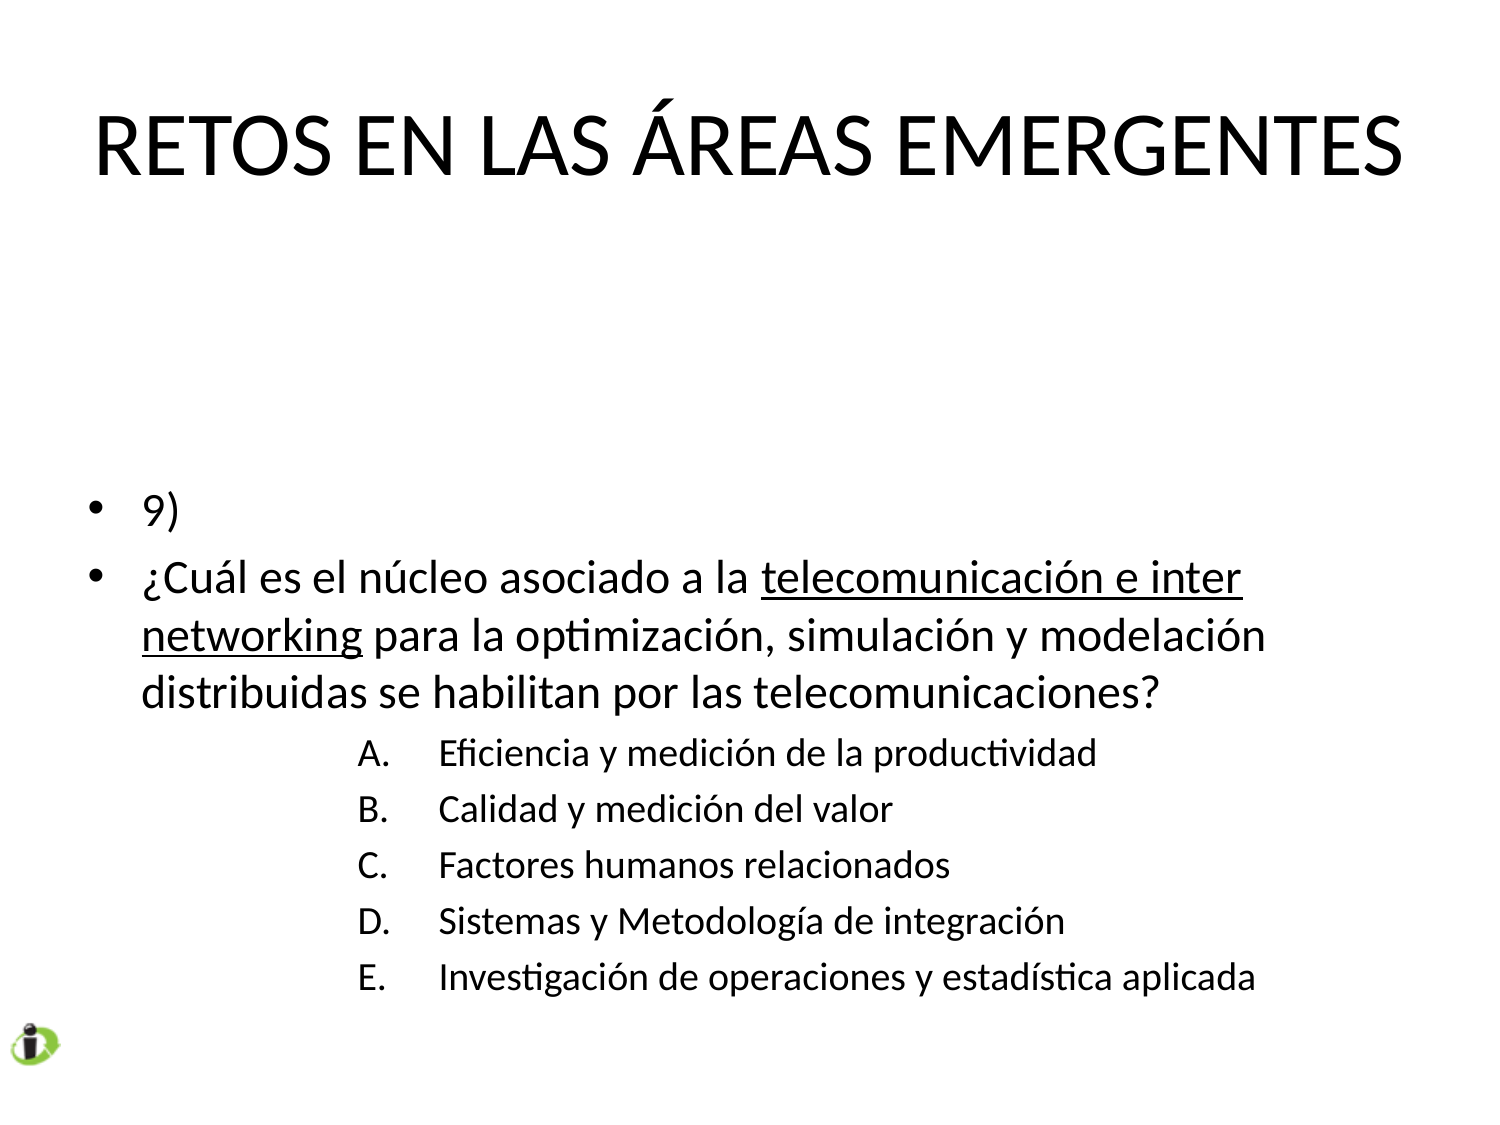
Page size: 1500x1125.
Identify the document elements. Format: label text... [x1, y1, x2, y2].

picture [10, 1020, 61, 1072]
list 9) ¿Cuál es el núcleo asociado a la telecomunicación e inter networking para la optimización, simulación y modelación distribuidas se habilitan por las telecomunicaciones? Eficiencia y medición de la productividad Calidad y medición del valor Factores humanos relacionados Sistemas y Metodología de integración Investigación de operaciones y estadística aplicada [72, 269, 1423, 1012]
title RETOS EN LAS ÁREAS EMERGENTES [75, 45, 1425, 233]
